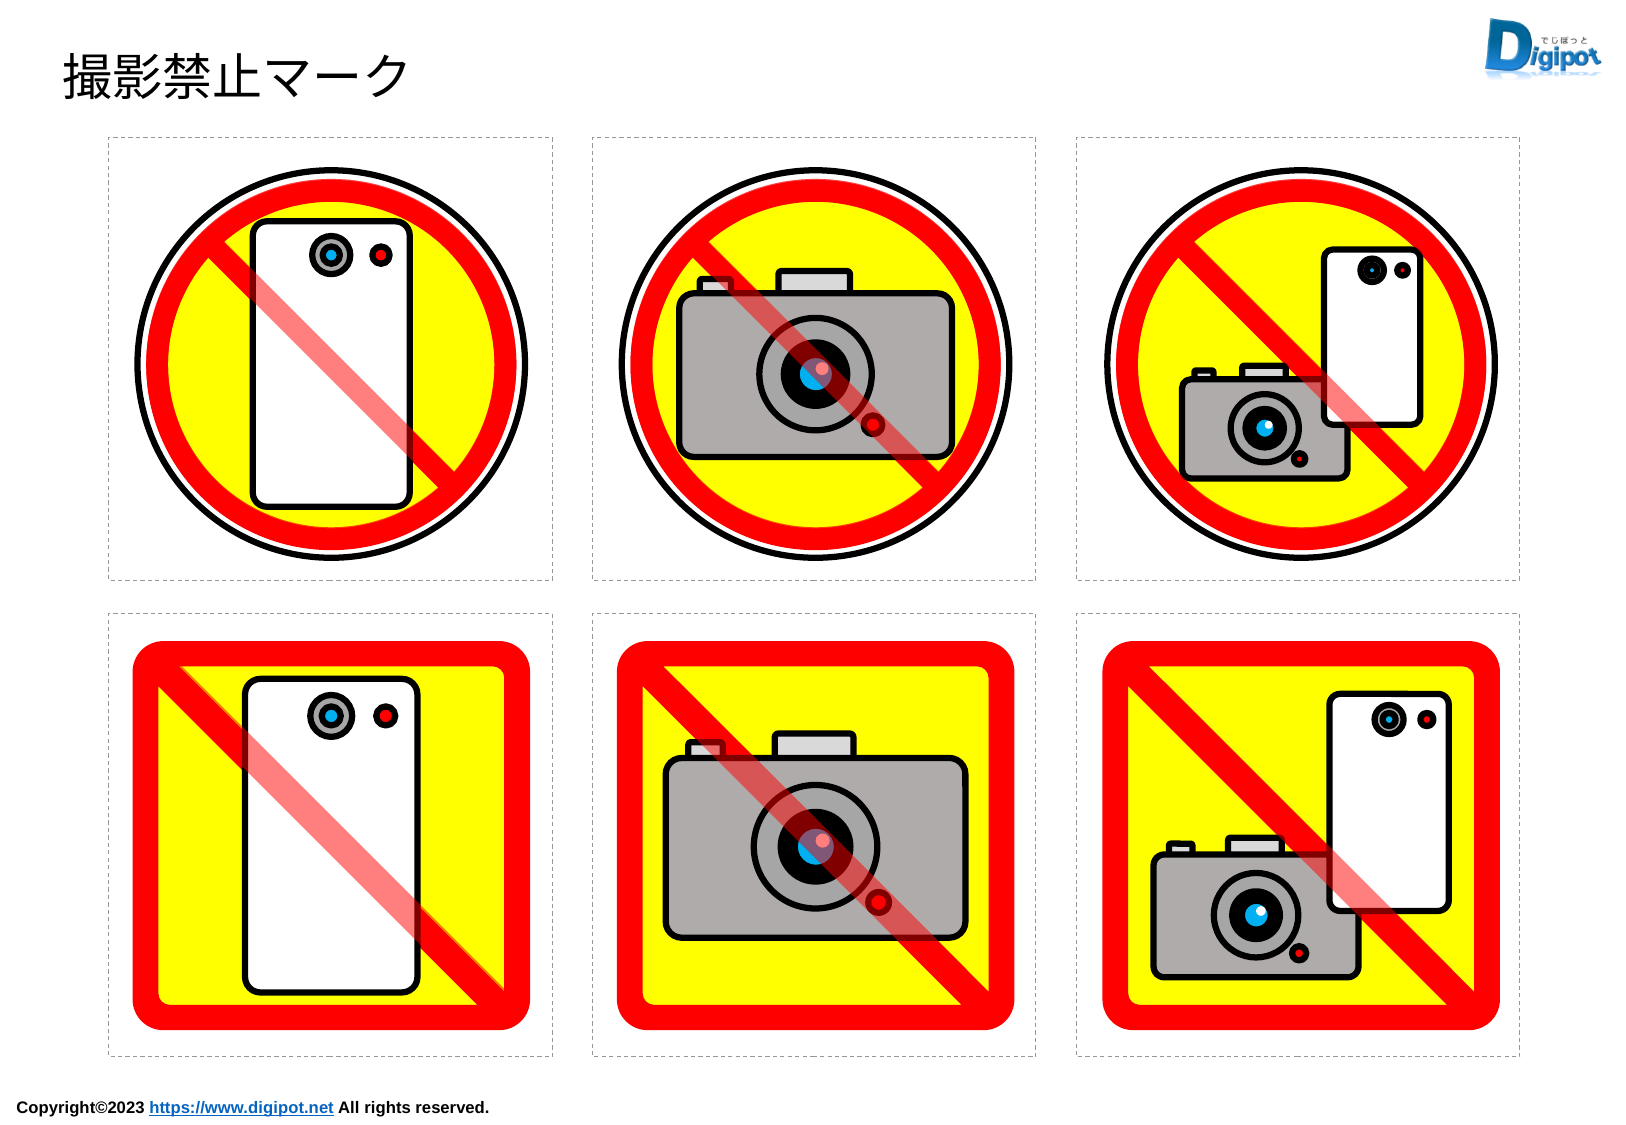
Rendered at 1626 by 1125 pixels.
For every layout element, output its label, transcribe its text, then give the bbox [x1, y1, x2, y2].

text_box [137, 170, 525, 558]
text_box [1102, 641, 1500, 1031]
picture [1485, 18, 1602, 82]
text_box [132, 641, 531, 1031]
text_box 撮影禁止マーク [47, 38, 427, 113]
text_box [1107, 170, 1495, 558]
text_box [621, 170, 1010, 558]
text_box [616, 641, 1015, 1031]
